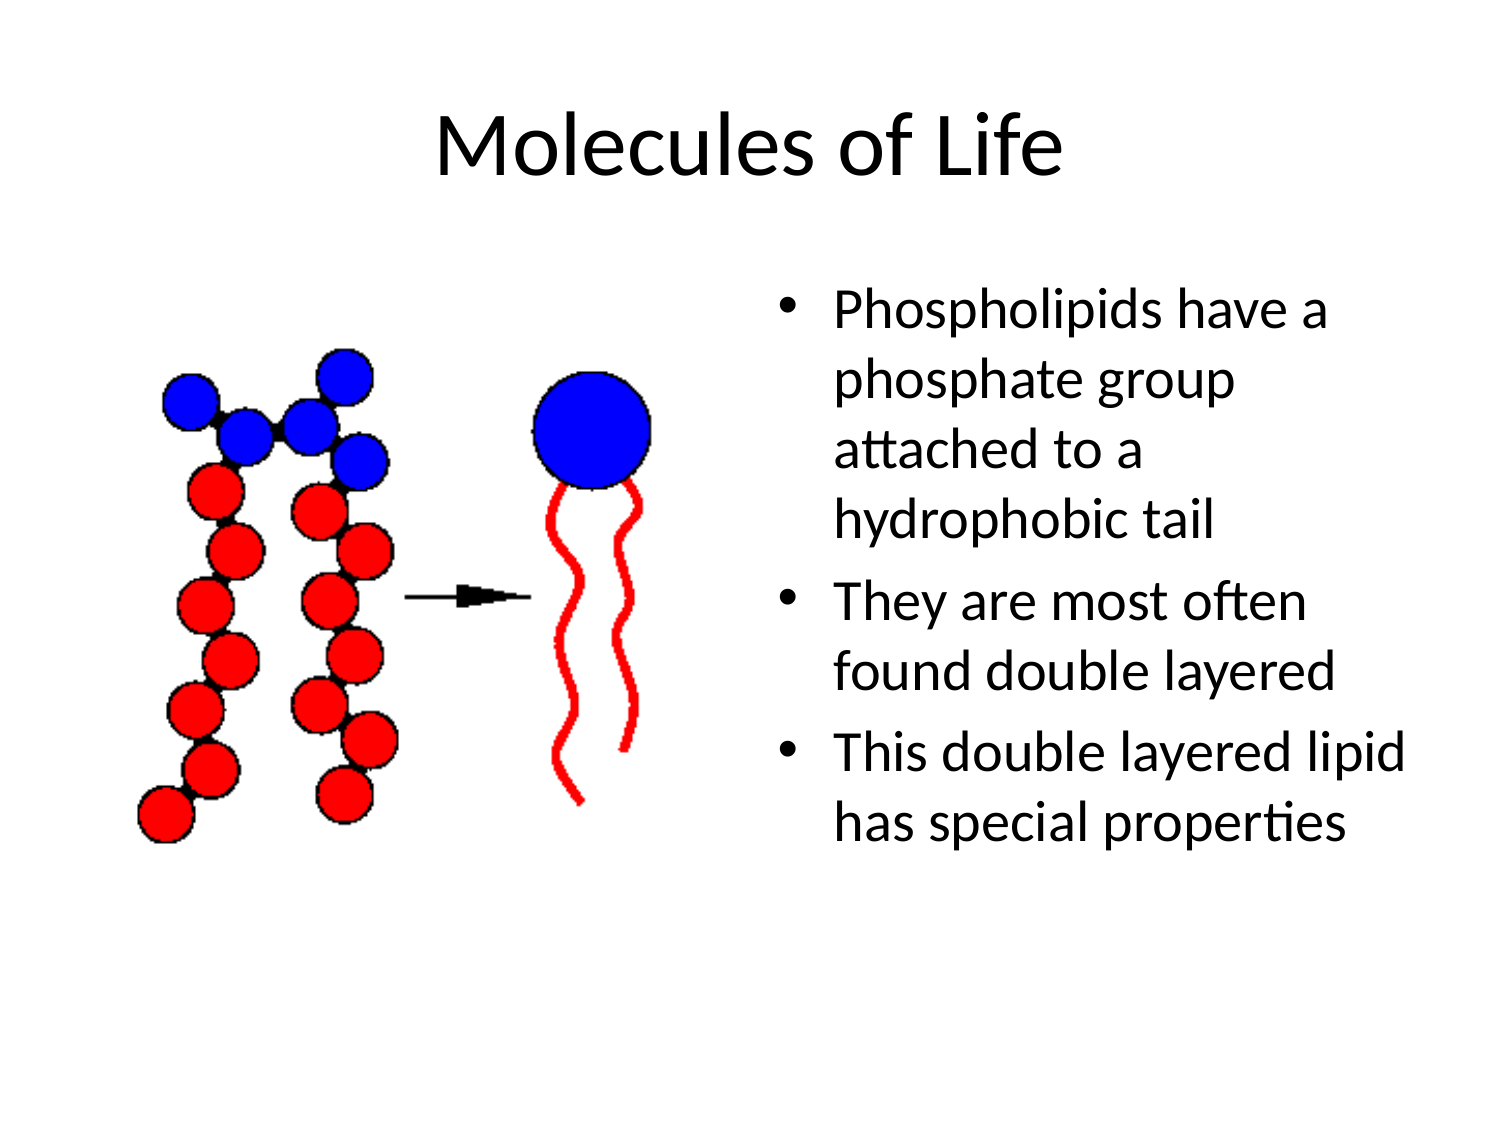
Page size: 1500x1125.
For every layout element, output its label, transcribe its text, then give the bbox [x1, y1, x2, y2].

picture [107, 312, 692, 876]
list Phospholipids have a phosphate group attached to a hydrophobic tail They are most often found double layered This double layered lipid has special properties [762, 262, 1425, 1005]
title Molecules of Life [75, 45, 1425, 233]
